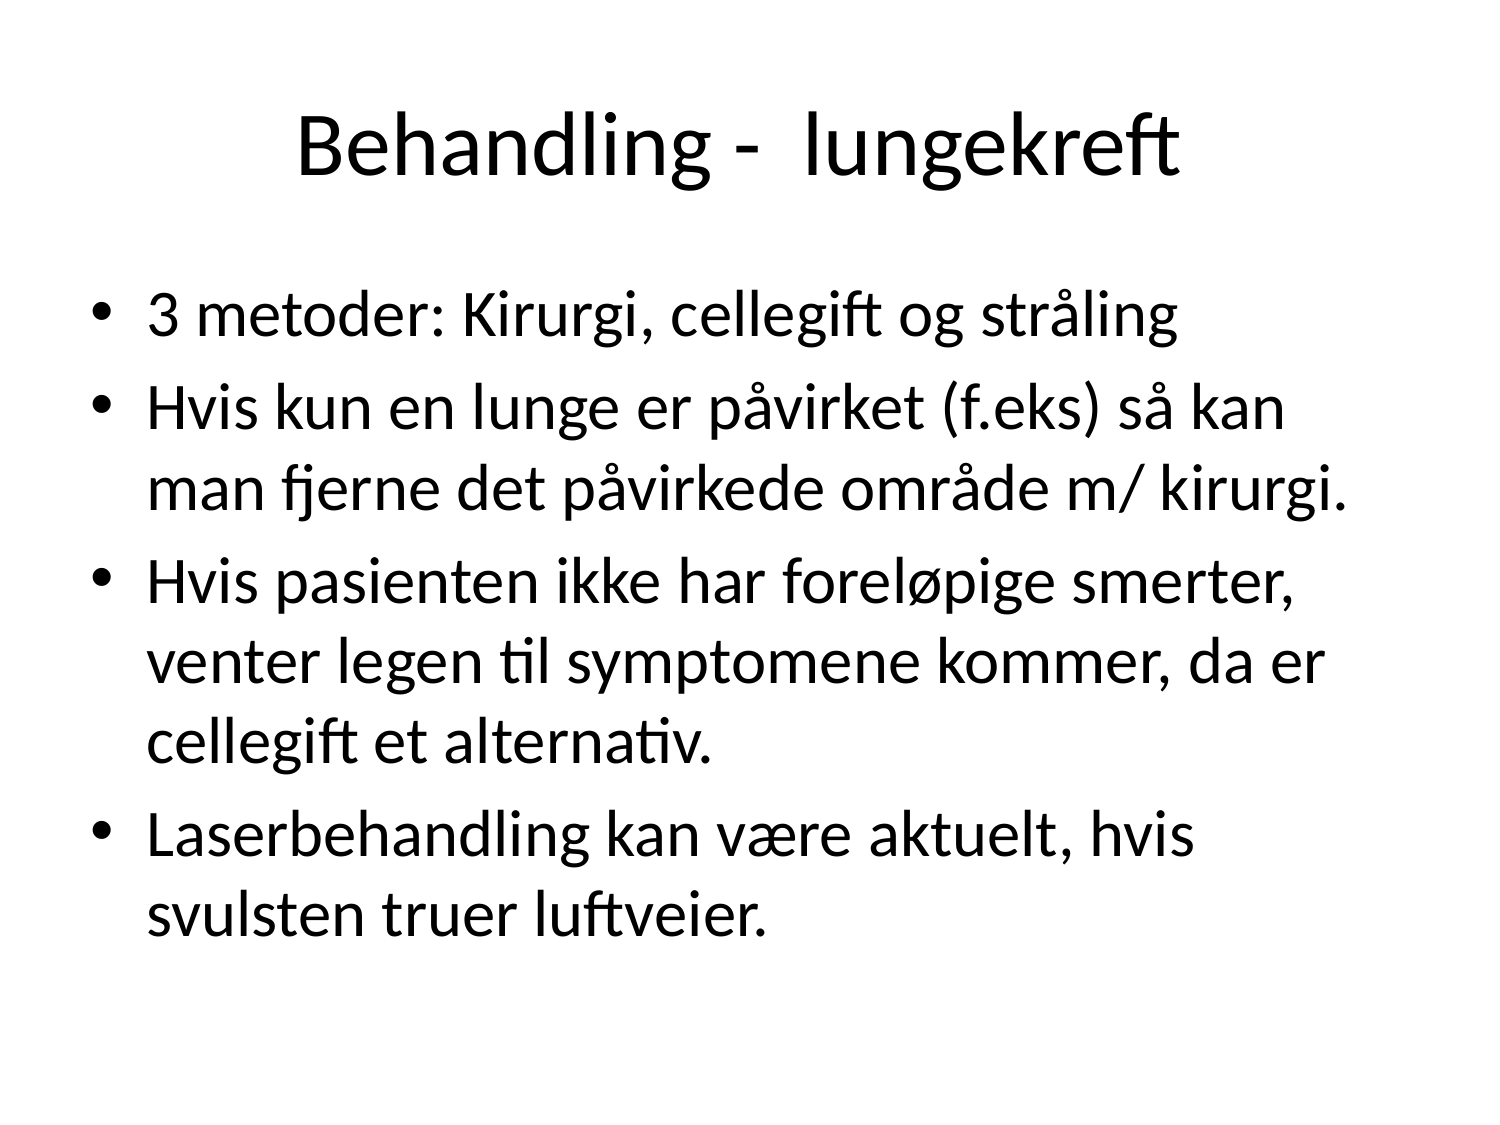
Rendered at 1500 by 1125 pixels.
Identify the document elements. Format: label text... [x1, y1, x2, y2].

list 3 metoder: Kirurgi, cellegift og stråling Hvis kun en lunge er påvirket (f.eks) så kan man fjerne det påvirkede område m/ kirurgi. Hvis pasienten ikke har foreløpige smerter, venter legen til symptomene kommer, da er cellegift et alternativ. Laserbehandling kan være aktuelt, hvis svulsten truer luftveier. [75, 262, 1425, 1005]
title Behandling - lungekreft [75, 45, 1425, 233]
